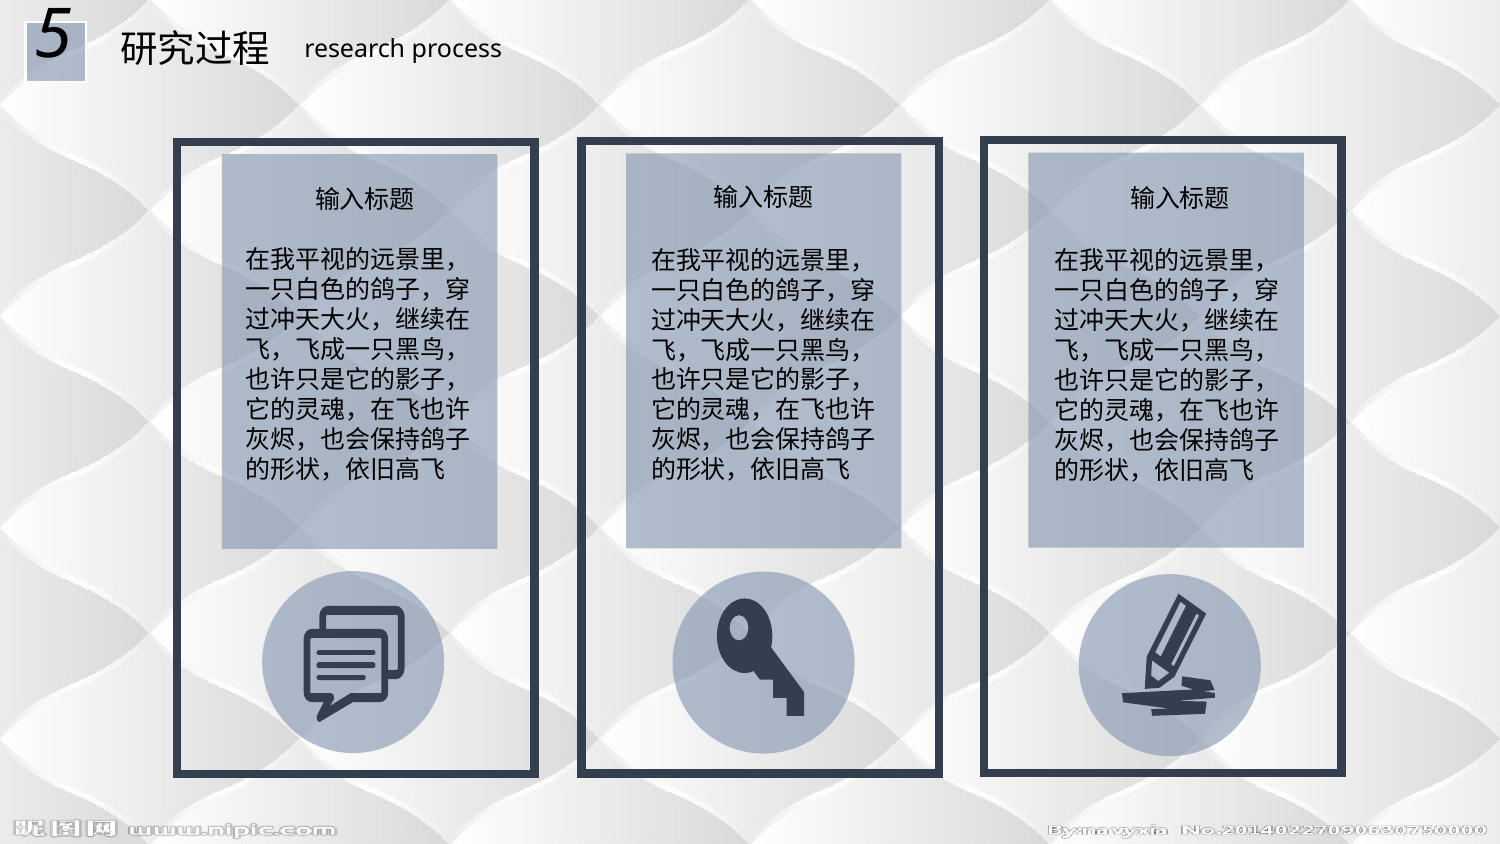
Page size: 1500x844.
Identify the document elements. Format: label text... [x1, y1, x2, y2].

text_box [983, 139, 1342, 774]
text_box 在我平视的远景里，一只白色的鸽子，穿过冲天大火，继续在飞，飞成一只黑鸟，也许只是它的影子，它的灵魂，在飞也许灰烬，也会保持鸽子的形状，依旧高飞 [1040, 237, 1296, 492]
text_box [1122, 676, 1216, 716]
text_box [176, 141, 536, 775]
text_box 5 [19, 0, 126, 79]
text_box [261, 570, 446, 755]
text_box 输入标题 [649, 174, 877, 220]
text_box [221, 153, 498, 550]
text_box [303, 605, 405, 723]
text_box 研究过程 [126, 17, 354, 77]
text_box [625, 152, 903, 549]
text_box 输入标题 [1066, 174, 1294, 220]
text_box [716, 598, 805, 716]
text_box [1144, 593, 1207, 689]
text_box research process [289, 24, 645, 70]
text_box [580, 140, 940, 774]
text_box [671, 570, 856, 755]
text_box [1027, 152, 1305, 549]
text_box 在我平视的远景里，一只白色的鸽子，穿过冲天大火，继续在飞，飞成一只黑鸟，也许只是它的影子，它的灵魂，在飞也许灰烬，也会保持鸽子的形状，依旧高飞 [230, 236, 487, 491]
text_box 在我平视的远景里，一只白色的鸽子，穿过冲天大火，继续在飞，飞成一只黑鸟，也许只是它的影子，它的灵魂，在飞也许灰烬，也会保持鸽子的形状，依旧高飞 [636, 236, 892, 492]
text_box [24, 79, 87, 83]
picture [0, 0, 1500, 844]
text_box 输入标题 [251, 175, 479, 221]
text_box [1077, 573, 1262, 758]
